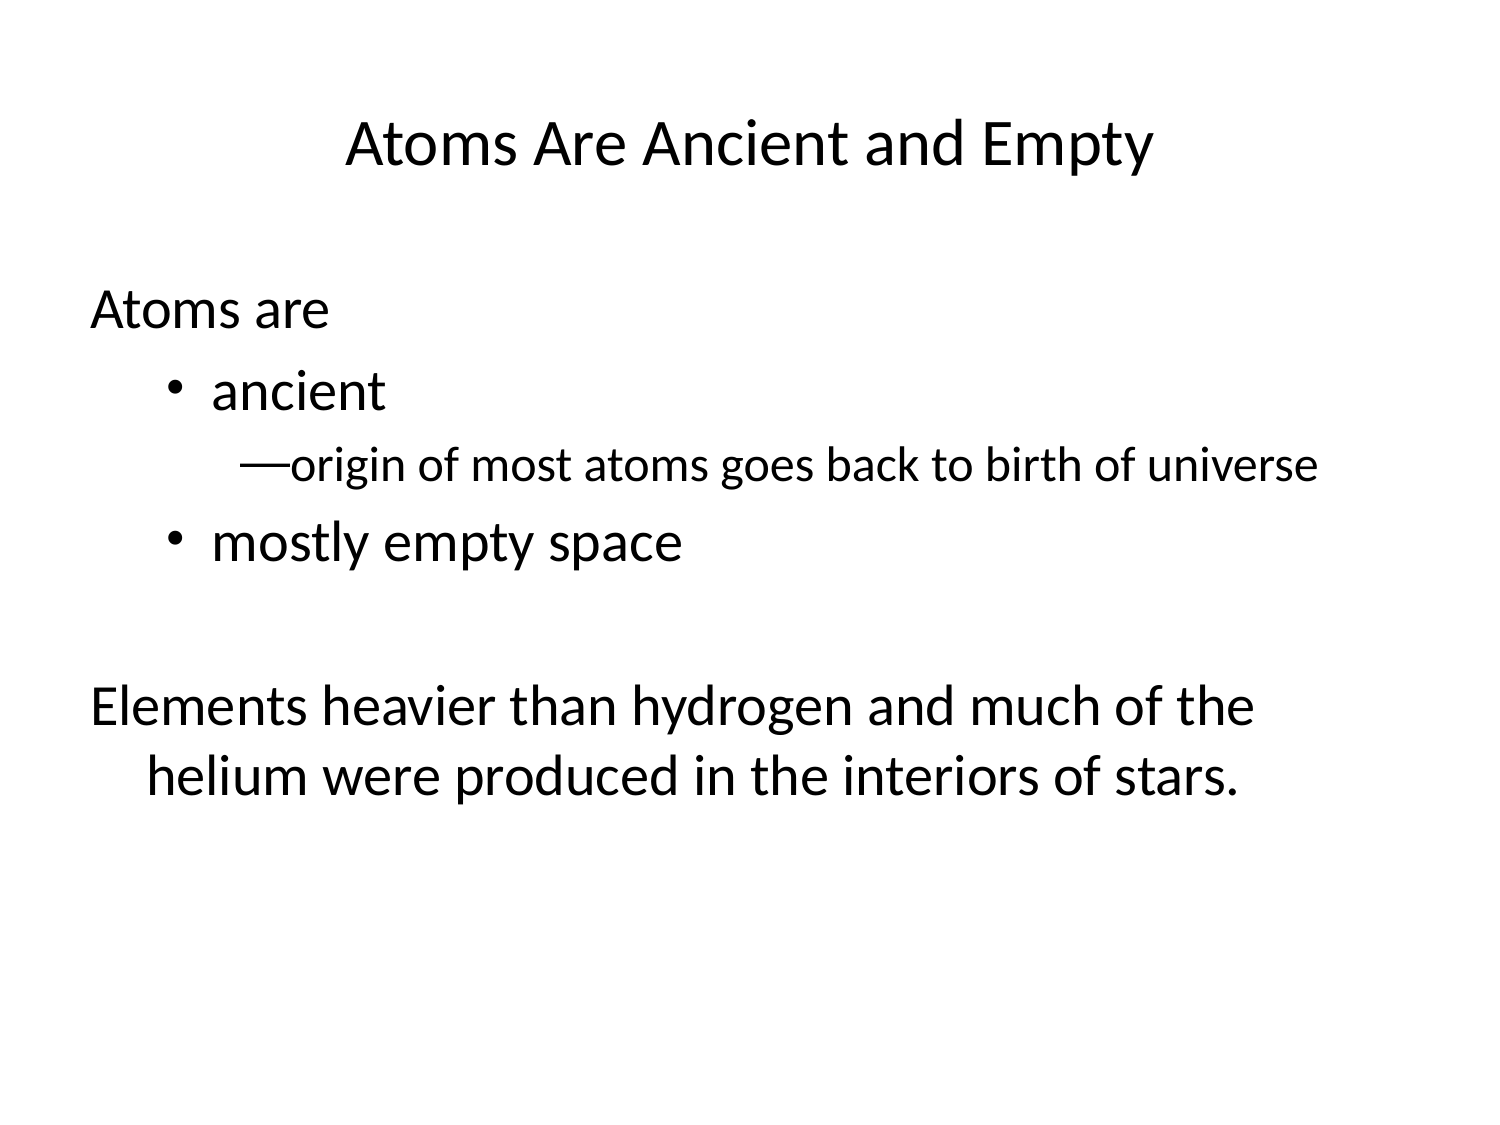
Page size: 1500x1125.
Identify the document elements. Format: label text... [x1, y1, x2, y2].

title Atoms Are Ancient and Empty [75, 45, 1425, 233]
list Atoms are ancient origin of most atoms goes back to birth of universe mostly empty space Elements heavier than hydrogen and much of the helium were produced in the interiors of stars. [75, 262, 1425, 1005]
